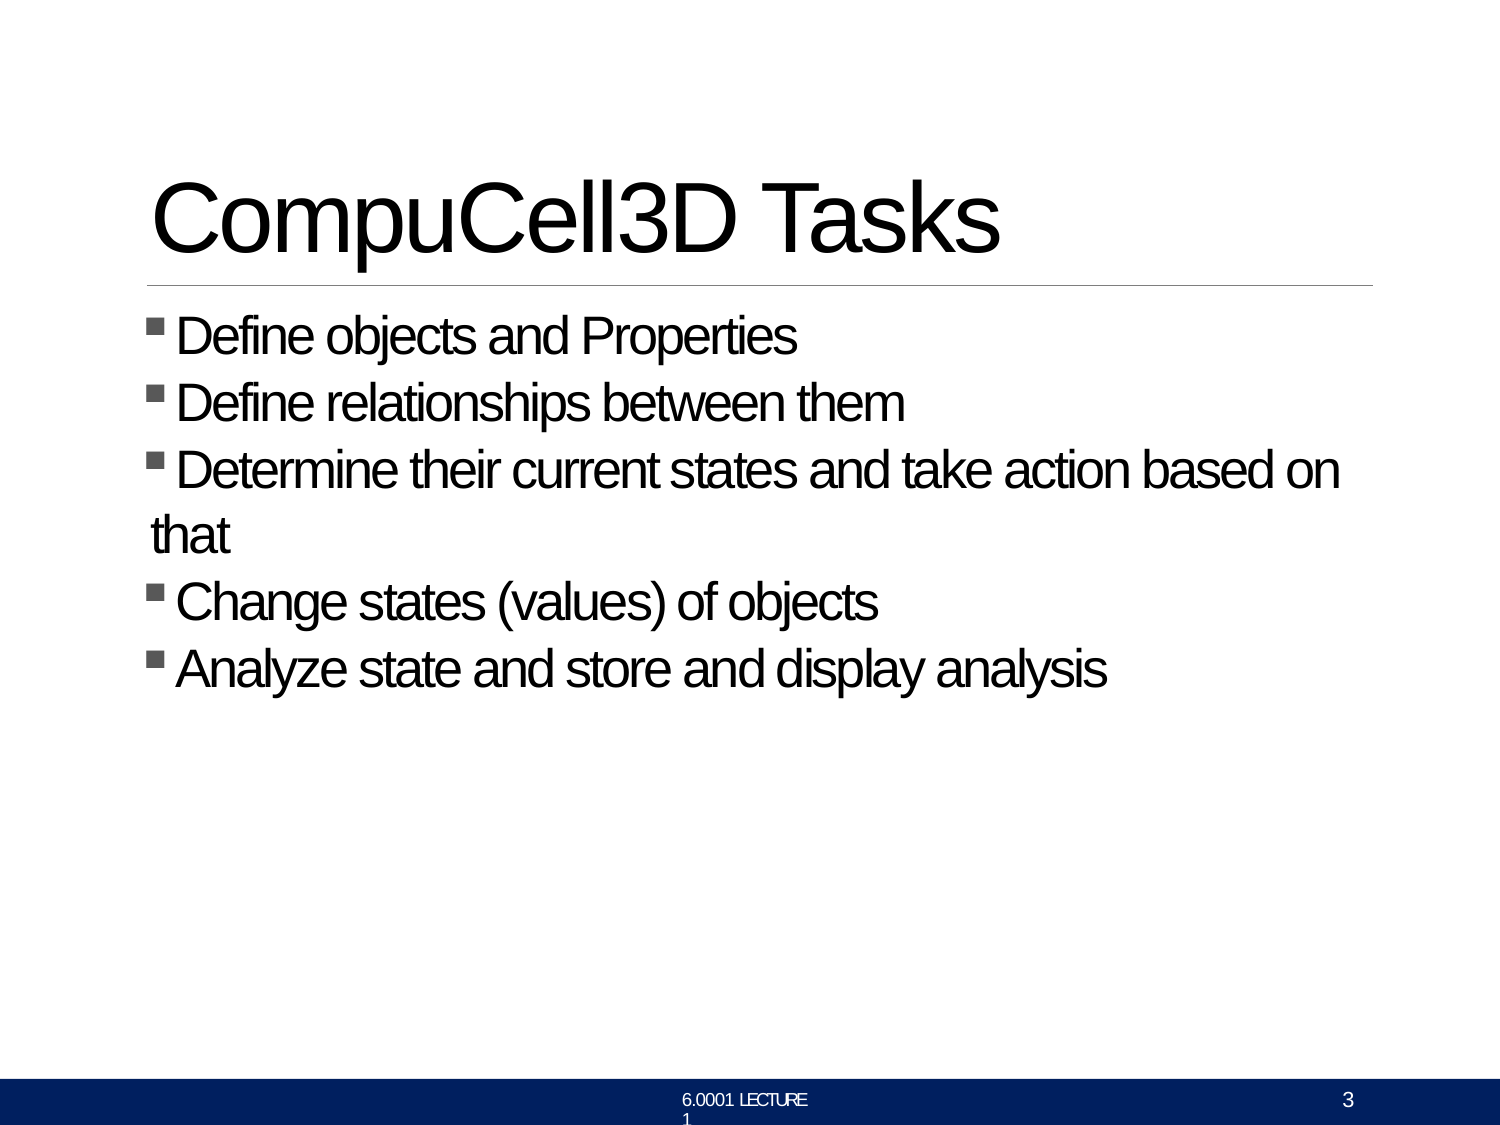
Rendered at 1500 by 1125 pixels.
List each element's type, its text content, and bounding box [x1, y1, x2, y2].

slide_number 3 [1338, 1088, 1369, 1125]
footer 6.0001 LECTURE 1 [679, 1090, 821, 1125]
title CompuCell3D Tasks [147, 149, 1163, 298]
text_box Define objects and Properties Define relationships between them Determine their current states and take action based on that Change states (values) of objects Analyze state and store and display analysis [132, 298, 1362, 699]
